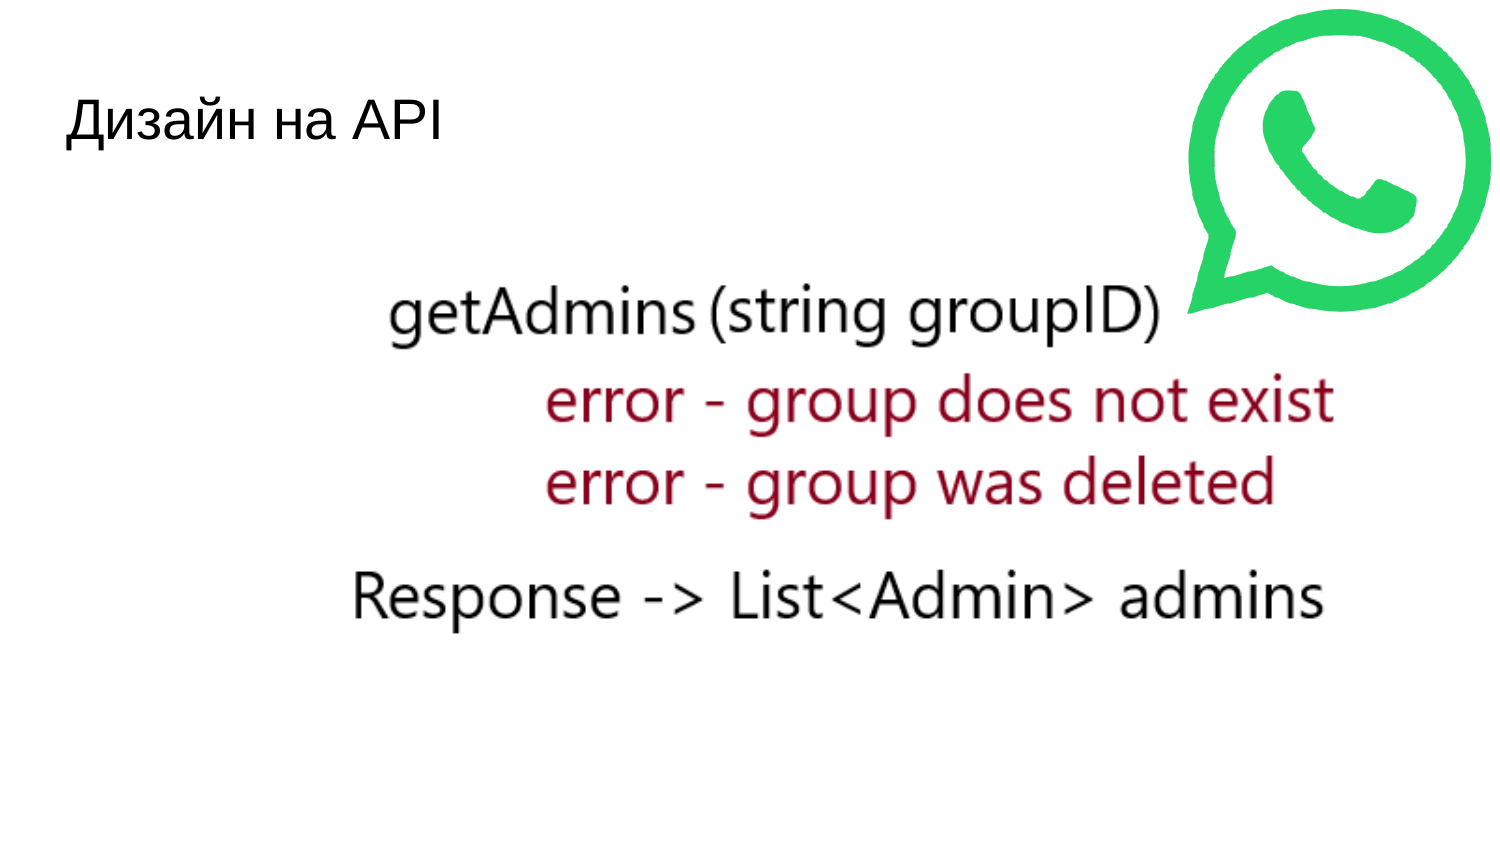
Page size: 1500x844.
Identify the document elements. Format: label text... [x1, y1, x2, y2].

picture [285, 9, 1491, 689]
title Дизайн на API [51, 72, 1182, 167]
